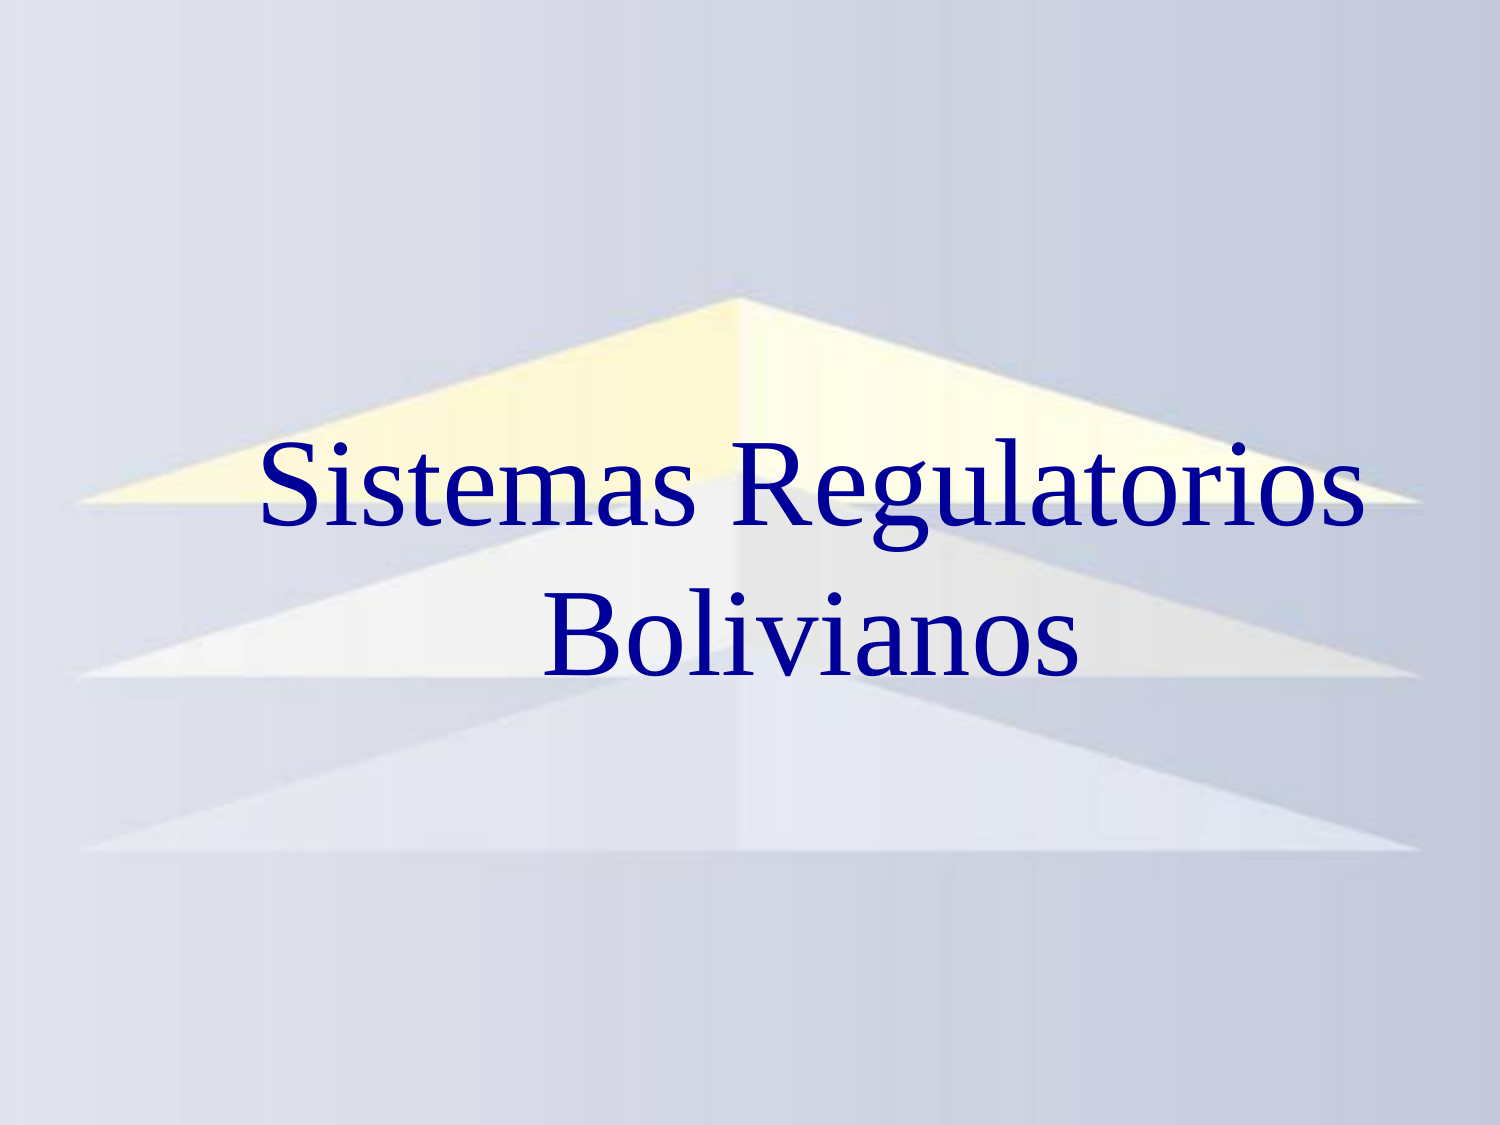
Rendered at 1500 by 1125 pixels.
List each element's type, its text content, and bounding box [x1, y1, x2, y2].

picture [0, 0, 1500, 1125]
title Sistemas Regulatorios Bolivianos [187, 399, 1438, 701]
